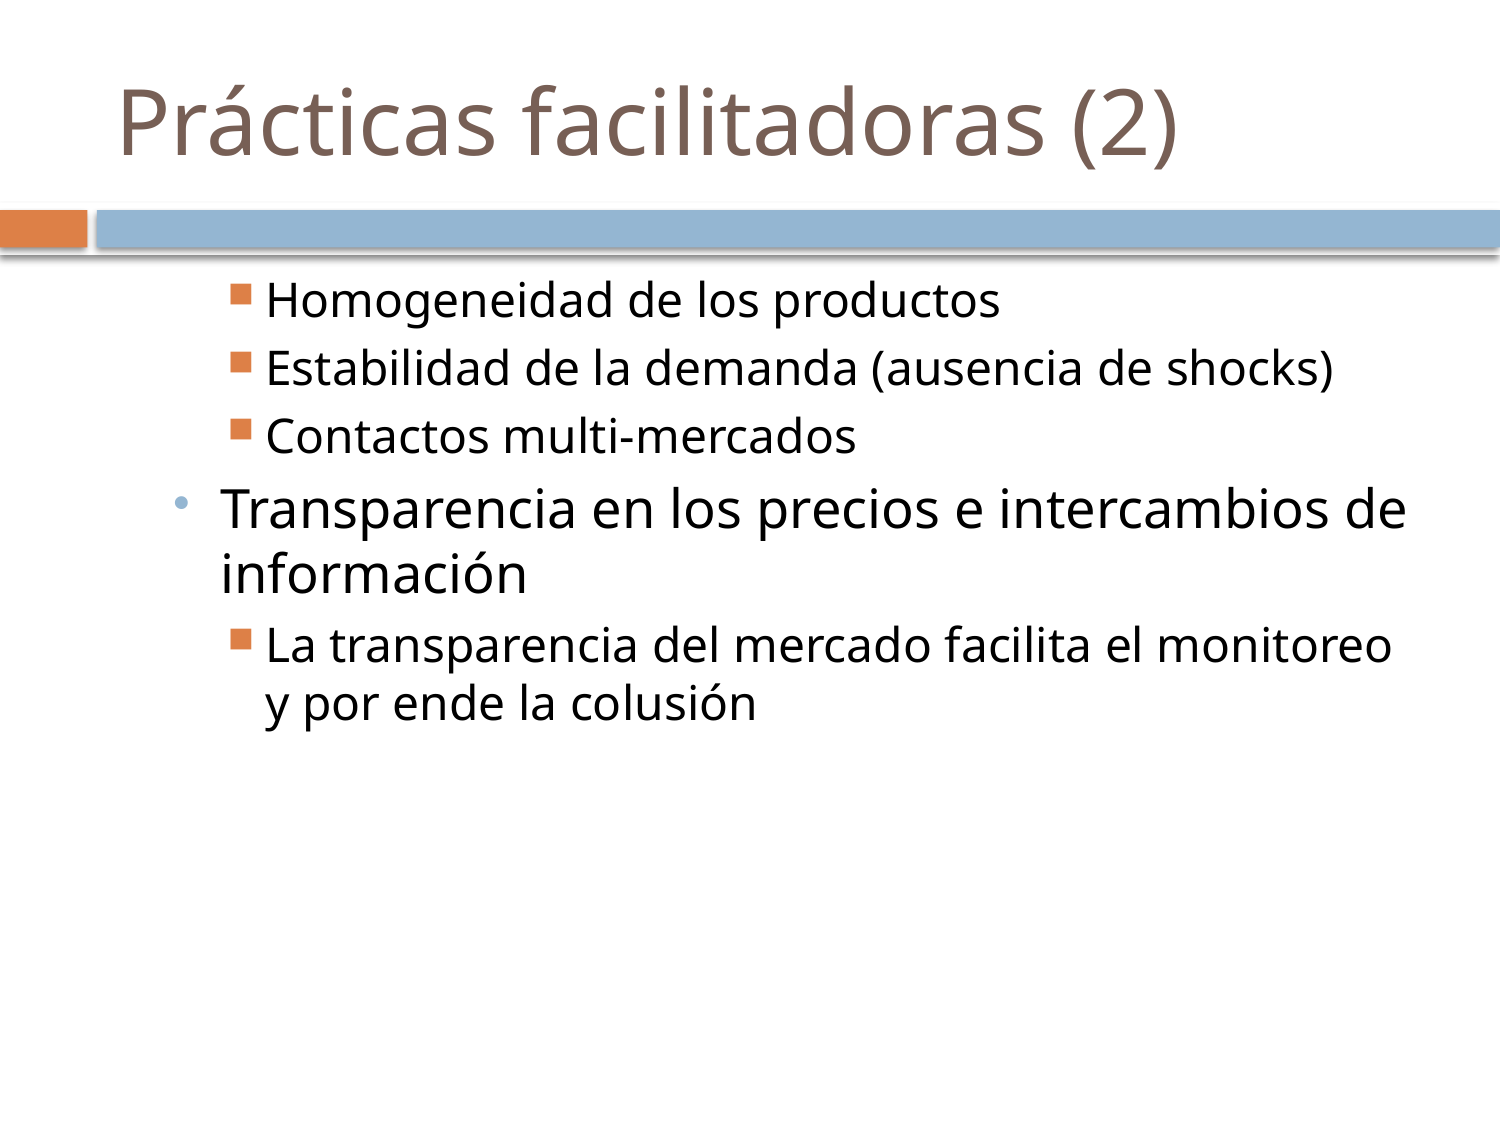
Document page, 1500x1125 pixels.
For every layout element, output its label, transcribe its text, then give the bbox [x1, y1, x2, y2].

title Prácticas facilitadoras (2) [100, 37, 1438, 200]
list Homogeneidad de los productos Estabilidad de la demanda (ausencia de shocks) Contactos multi-mercados Transparencia en los precios e intercambios de información La transparencia del mercado facilita el monitoreo y por ende la colusión [100, 262, 1438, 1000]
